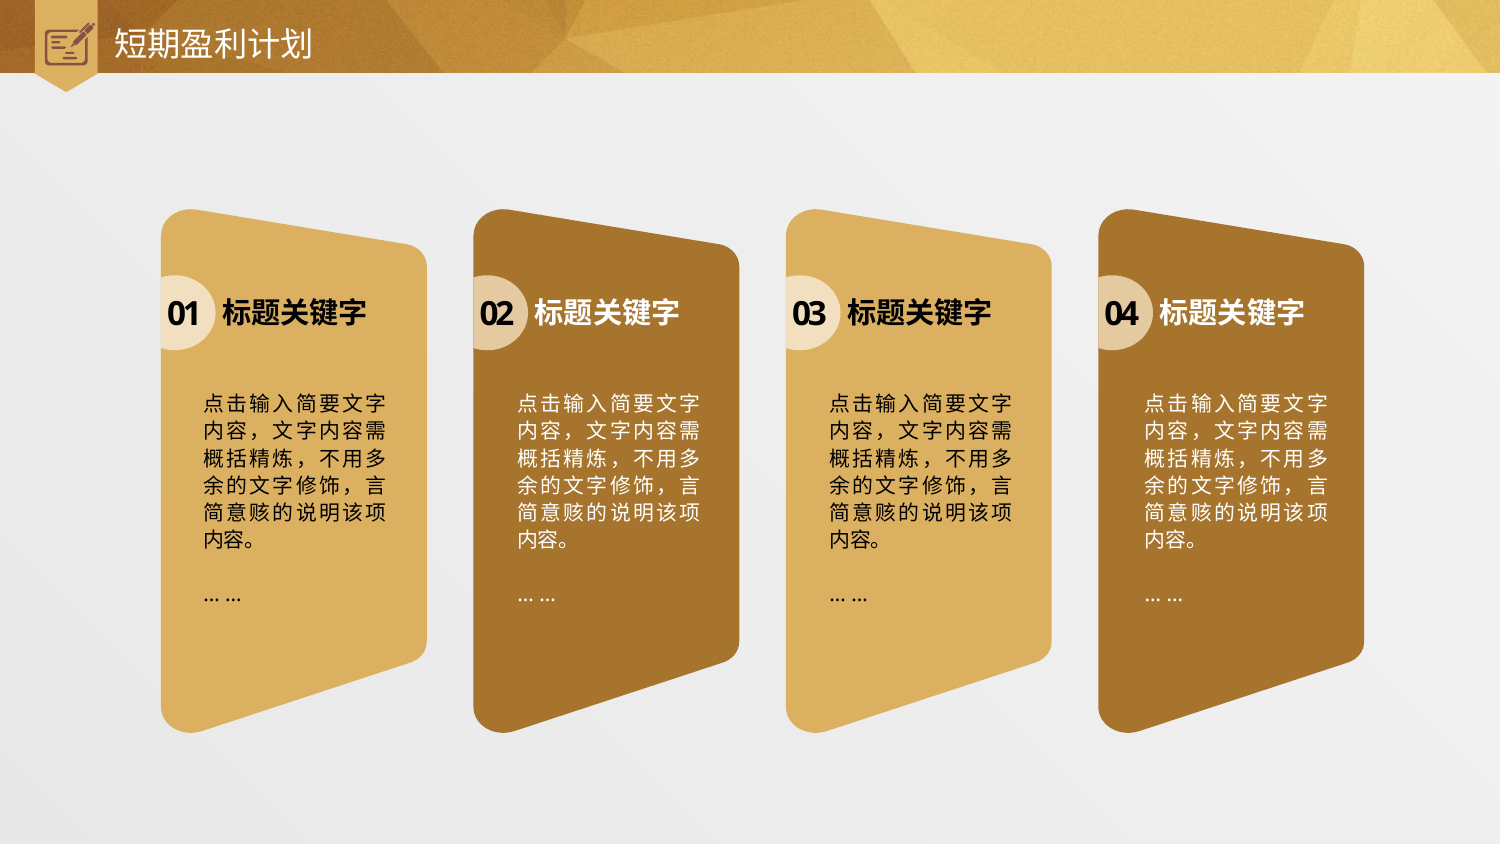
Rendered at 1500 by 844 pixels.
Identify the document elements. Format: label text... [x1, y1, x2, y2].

text_box [44, 22, 95, 66]
picture [0, 0, 34, 73]
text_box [473, 208, 740, 734]
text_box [1098, 208, 1365, 734]
title 短期盈利计划 [99, 20, 550, 66]
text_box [160, 208, 427, 734]
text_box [785, 208, 1052, 734]
picture [98, 0, 1500, 73]
